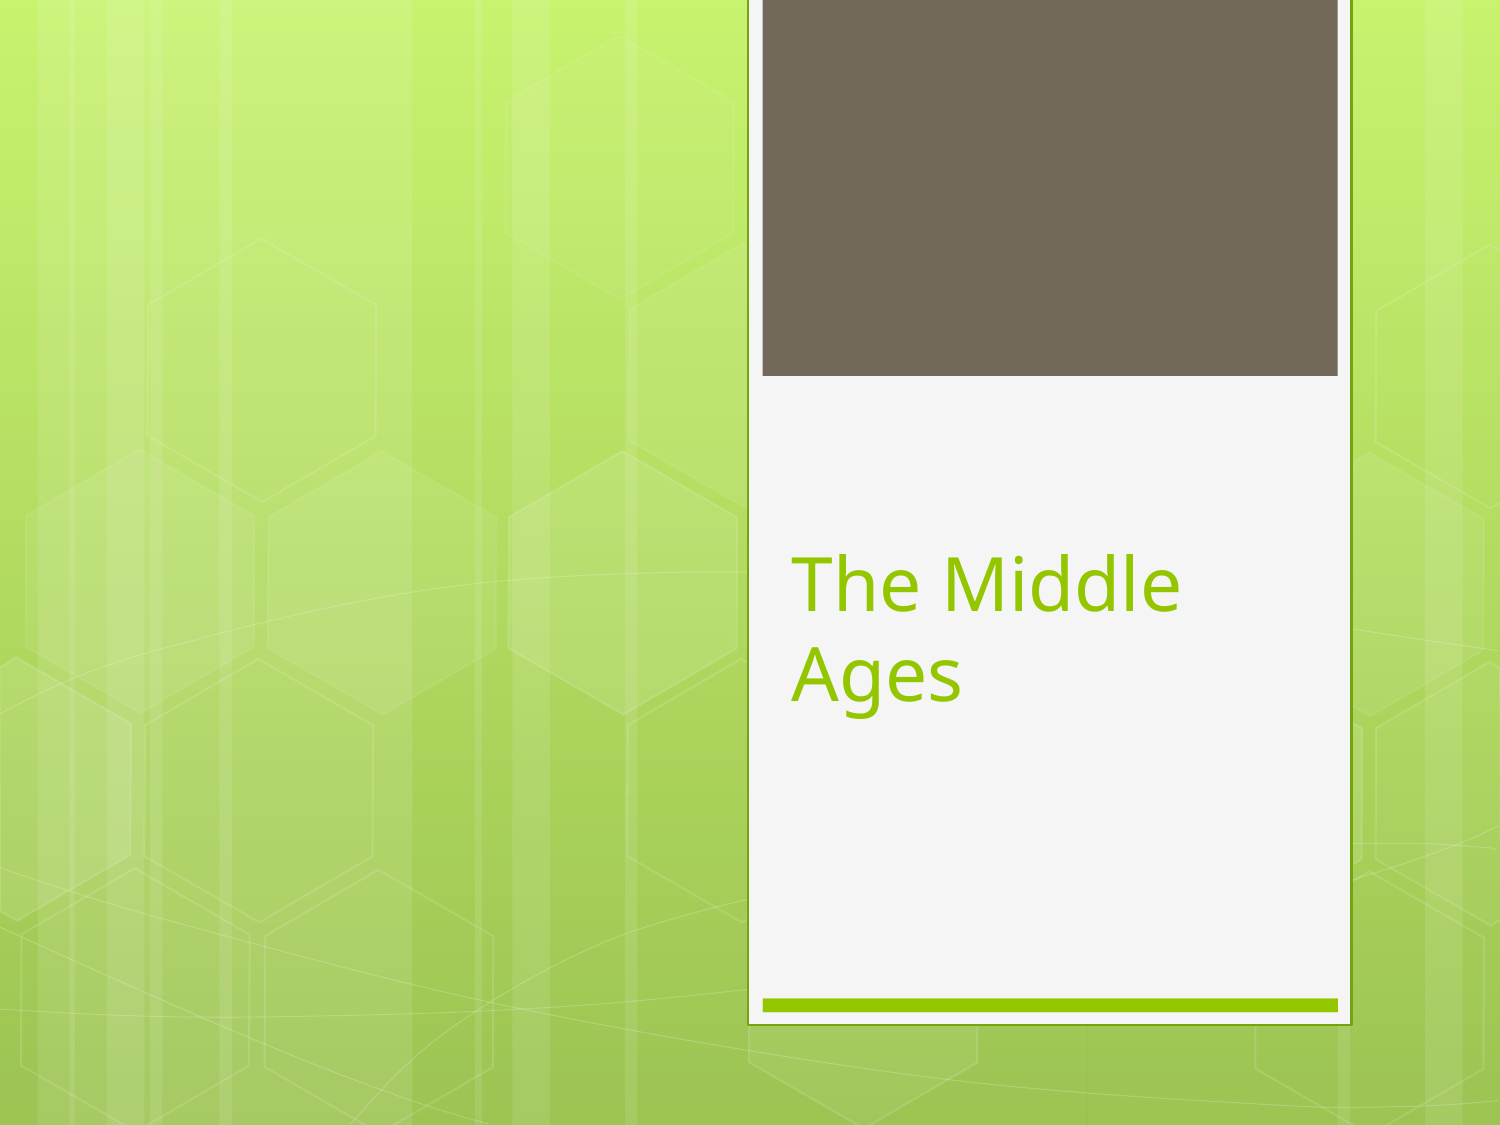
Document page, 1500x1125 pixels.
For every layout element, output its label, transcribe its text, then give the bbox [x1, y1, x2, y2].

title The Middle Ages [776, 444, 1320, 724]
